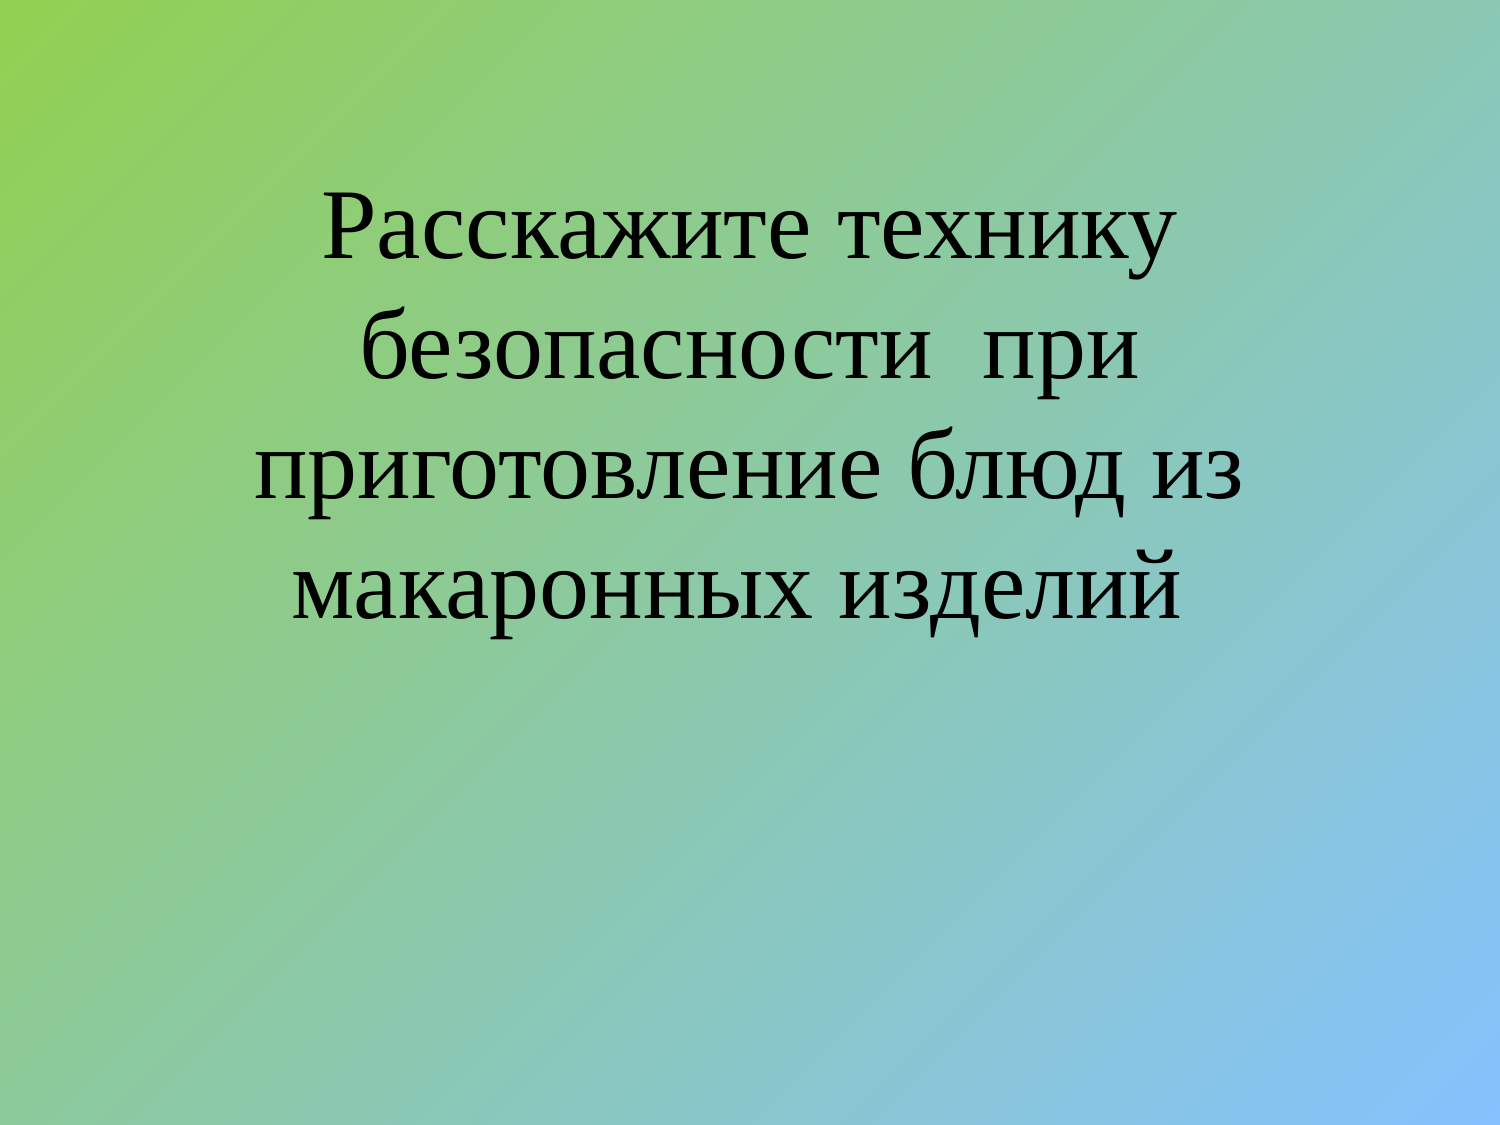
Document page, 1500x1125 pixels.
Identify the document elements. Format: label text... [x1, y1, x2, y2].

title Расскажите технику безопасности при приготовление блюд из макаронных изделий [75, 45, 1425, 752]
